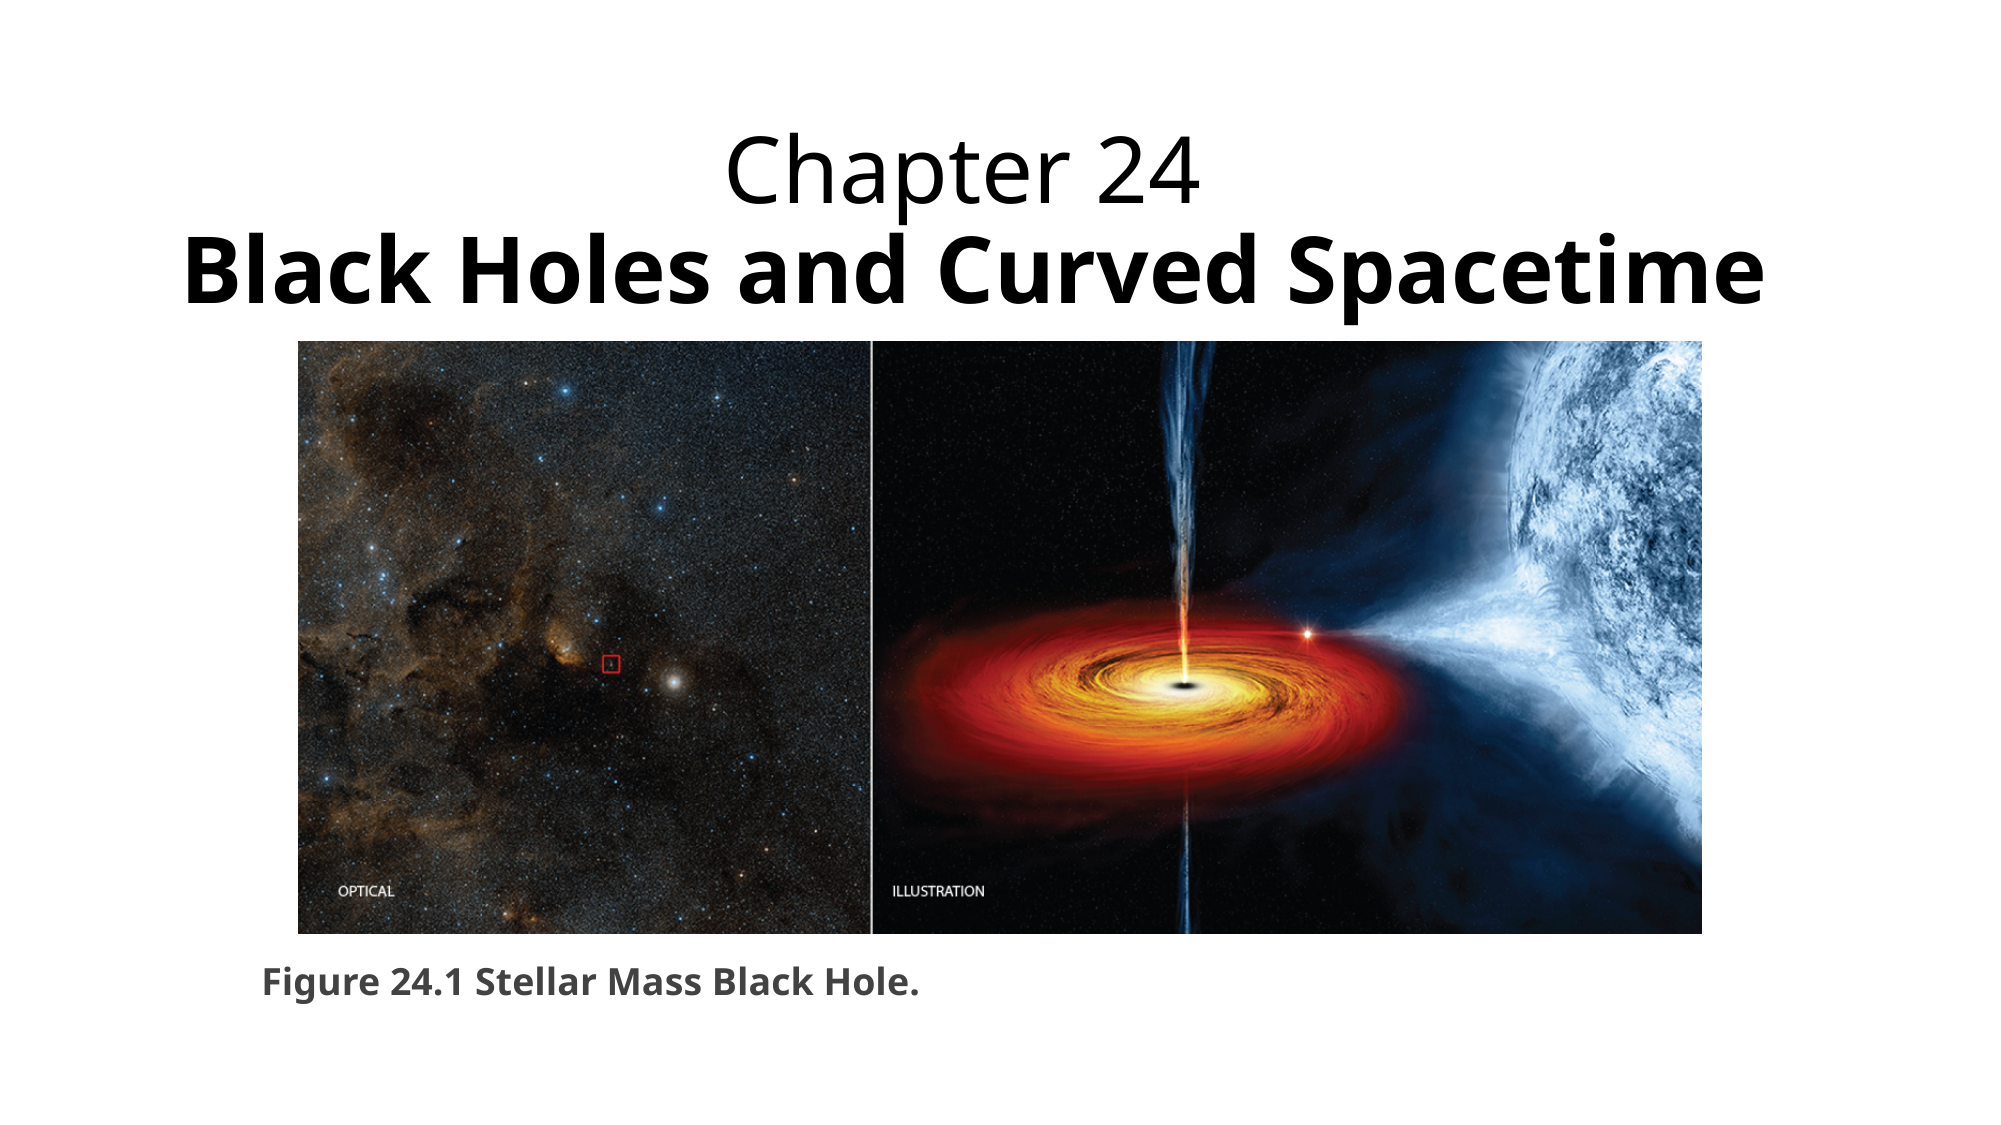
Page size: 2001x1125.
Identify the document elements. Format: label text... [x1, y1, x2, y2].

picture [298, 341, 1702, 934]
text_box Figure 24.1 Stellar Mass Black Hole. [246, 951, 936, 1011]
title Chapter 24 Black Holes and Curved Spacetime [124, 113, 1826, 332]
